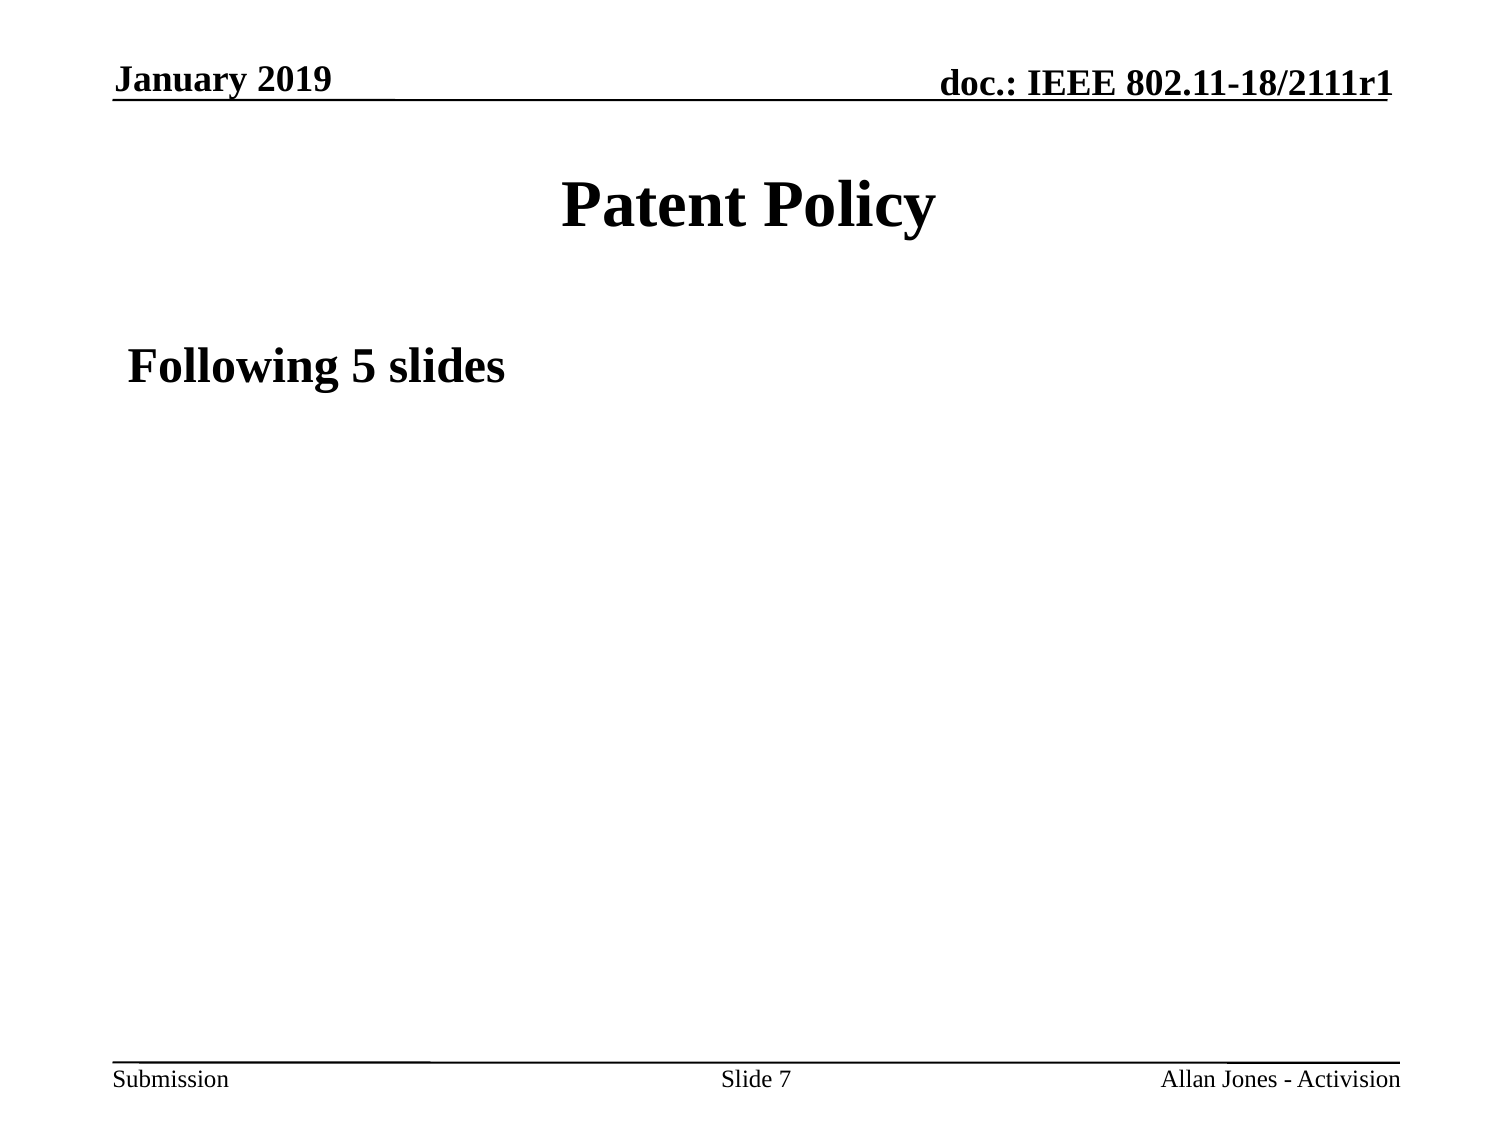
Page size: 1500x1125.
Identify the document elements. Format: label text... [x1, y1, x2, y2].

list Following 5 slides [112, 324, 1388, 1000]
title Patent Policy [112, 112, 1388, 288]
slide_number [114, 54, 493, 100]
footer Allan Jones - Activision [902, 1061, 1402, 1093]
slide_number Slide 7 [712, 1061, 800, 1123]
